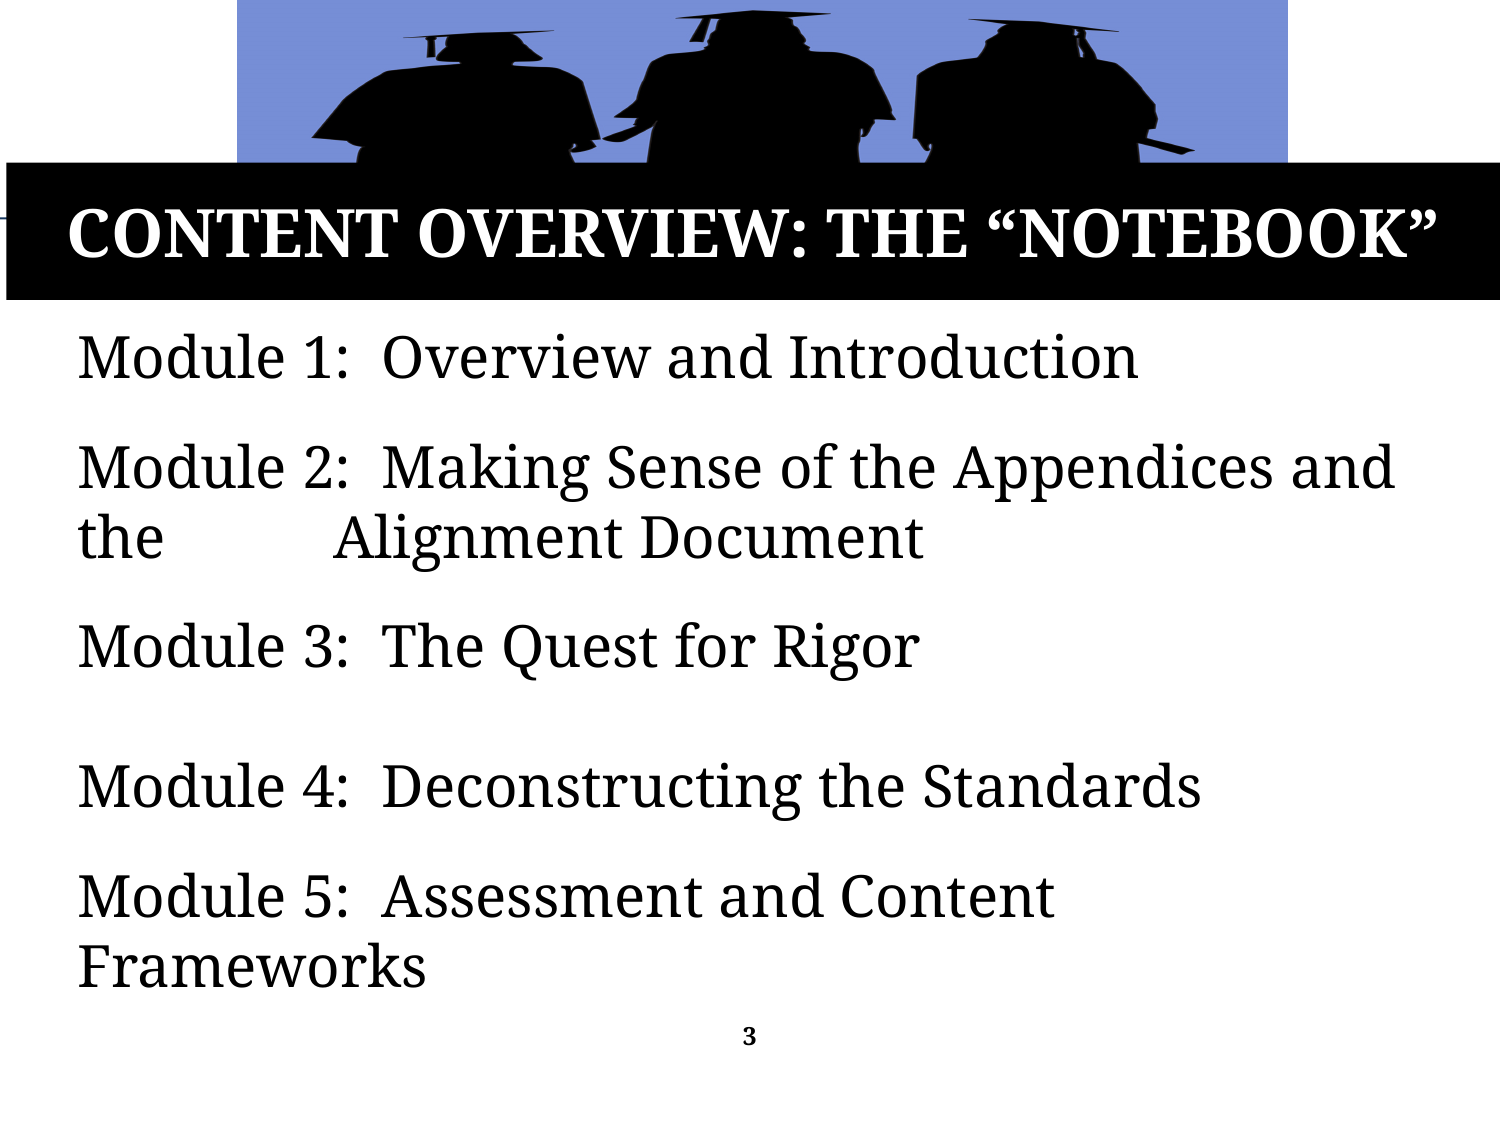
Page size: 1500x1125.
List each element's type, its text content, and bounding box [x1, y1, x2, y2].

slide_number 3 [662, 1012, 838, 1063]
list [237, 0, 1288, 163]
text_box Module 1: Overview and Introduction Module 2: Making Sense of the Appendices and the Alignment Document Module 3: The Quest for Rigor Module 4: Deconstructing the Standards Module 5: Assessment and Content Frameworks [62, 312, 1413, 1007]
title Content Overview: the “Notebook” [0, 156, 1500, 306]
